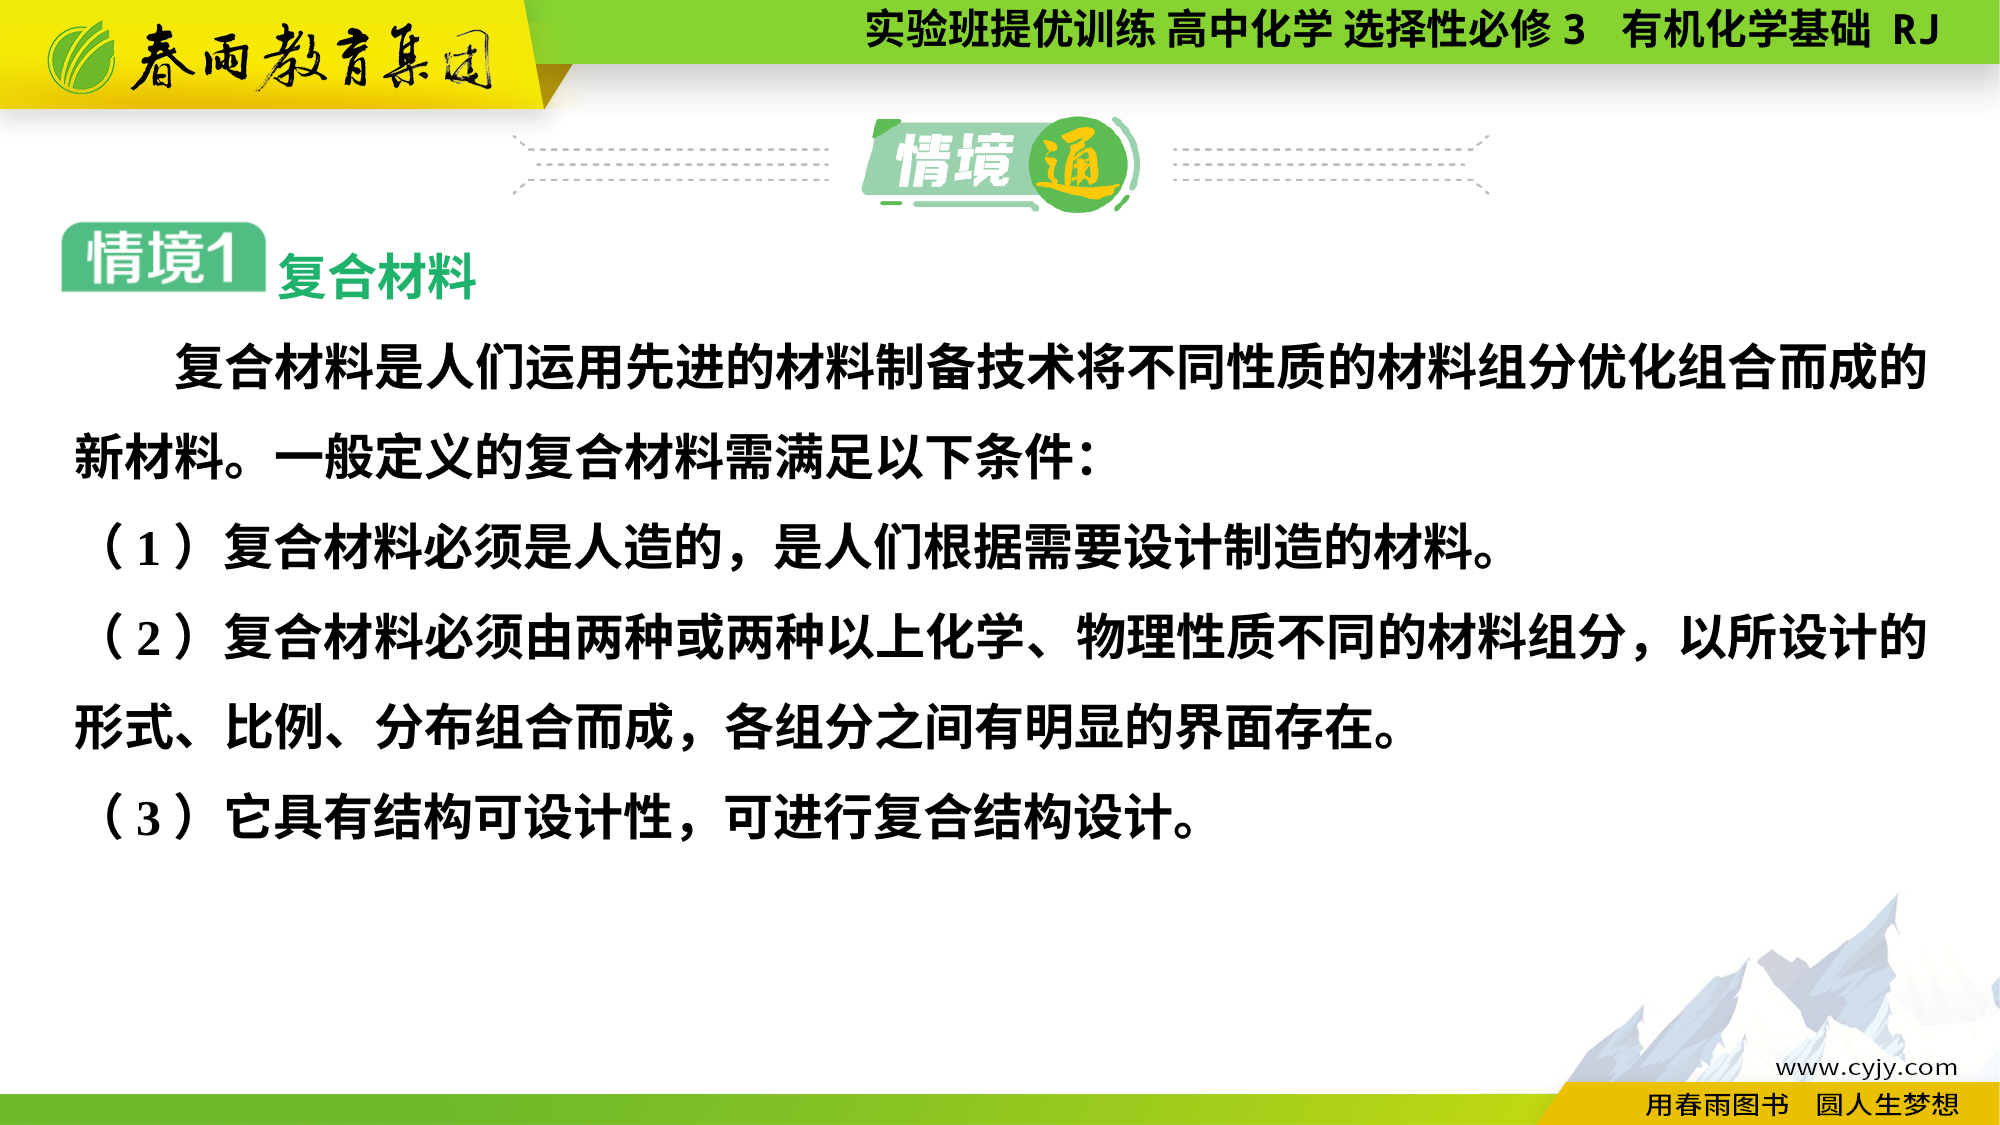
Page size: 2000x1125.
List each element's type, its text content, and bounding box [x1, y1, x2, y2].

list 复合材料 复合材料是人们运用先进的材料制备技术将不同性质的材料组分优化组合而成的新材料。一般定义的复合材料需满足以下条件： （1）复合材料必须是人造的，是人们根据需要设计制造的材料。 （2）复合材料必须由两种或两种以上化学、物理性质不同的材料组分，以所设计的形式、比例、分布组合而成，各组分之间有明显的界面存在。 （3）它具有结构可设计性，可进行复合结构设计。 [59, 208, 1944, 848]
picture [0, 0, 2000, 1125]
